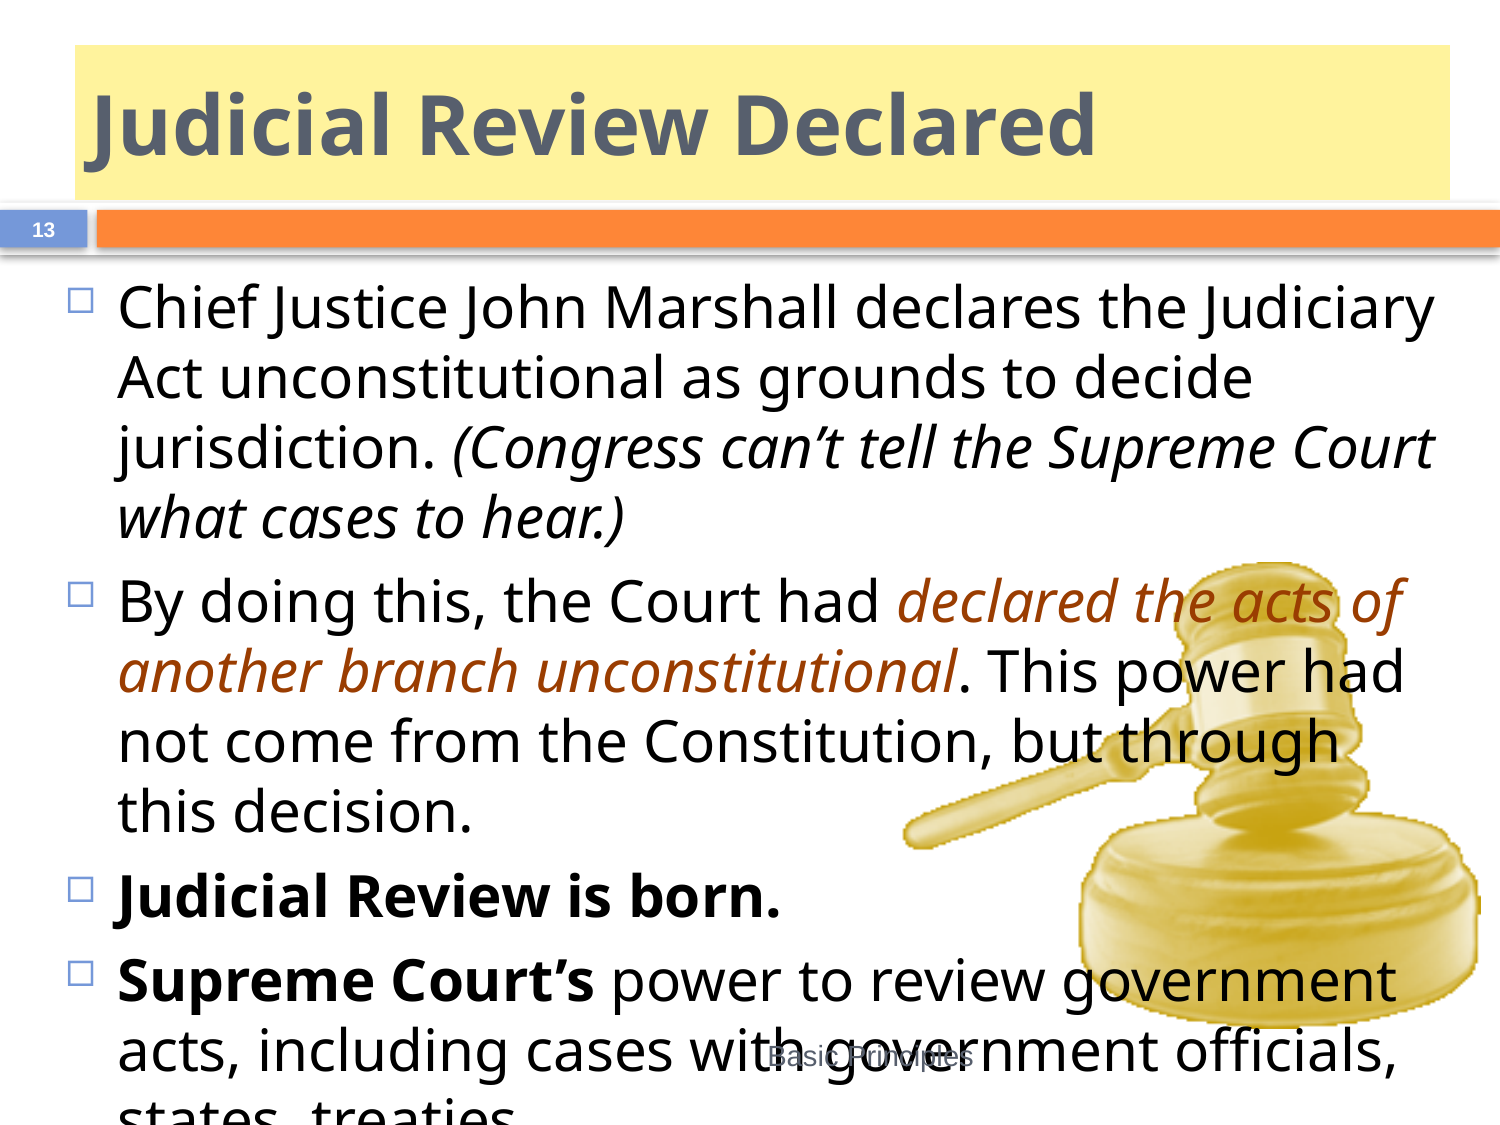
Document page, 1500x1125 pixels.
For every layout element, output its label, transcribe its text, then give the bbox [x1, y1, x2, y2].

title Judicial Review Declared [75, 45, 1450, 200]
list Chief Justice John Marshall declares the Judiciary Act unconstitutional as grounds to decide jurisdiction. (Congress can’t tell the Supreme Court what cases to hear.) By doing this, the Court had declared the acts of another branch unconstitutional. This power had not come from the Constitution, but through this decision. Judicial Review is born. Supreme Court’s power to review government acts, including cases with government officials, states, treaties.. [50, 262, 1463, 1005]
slide_number 13 [0, 208, 88, 249]
footer Basic Principles [99, 1025, 990, 1085]
picture [796, 561, 1482, 1029]
